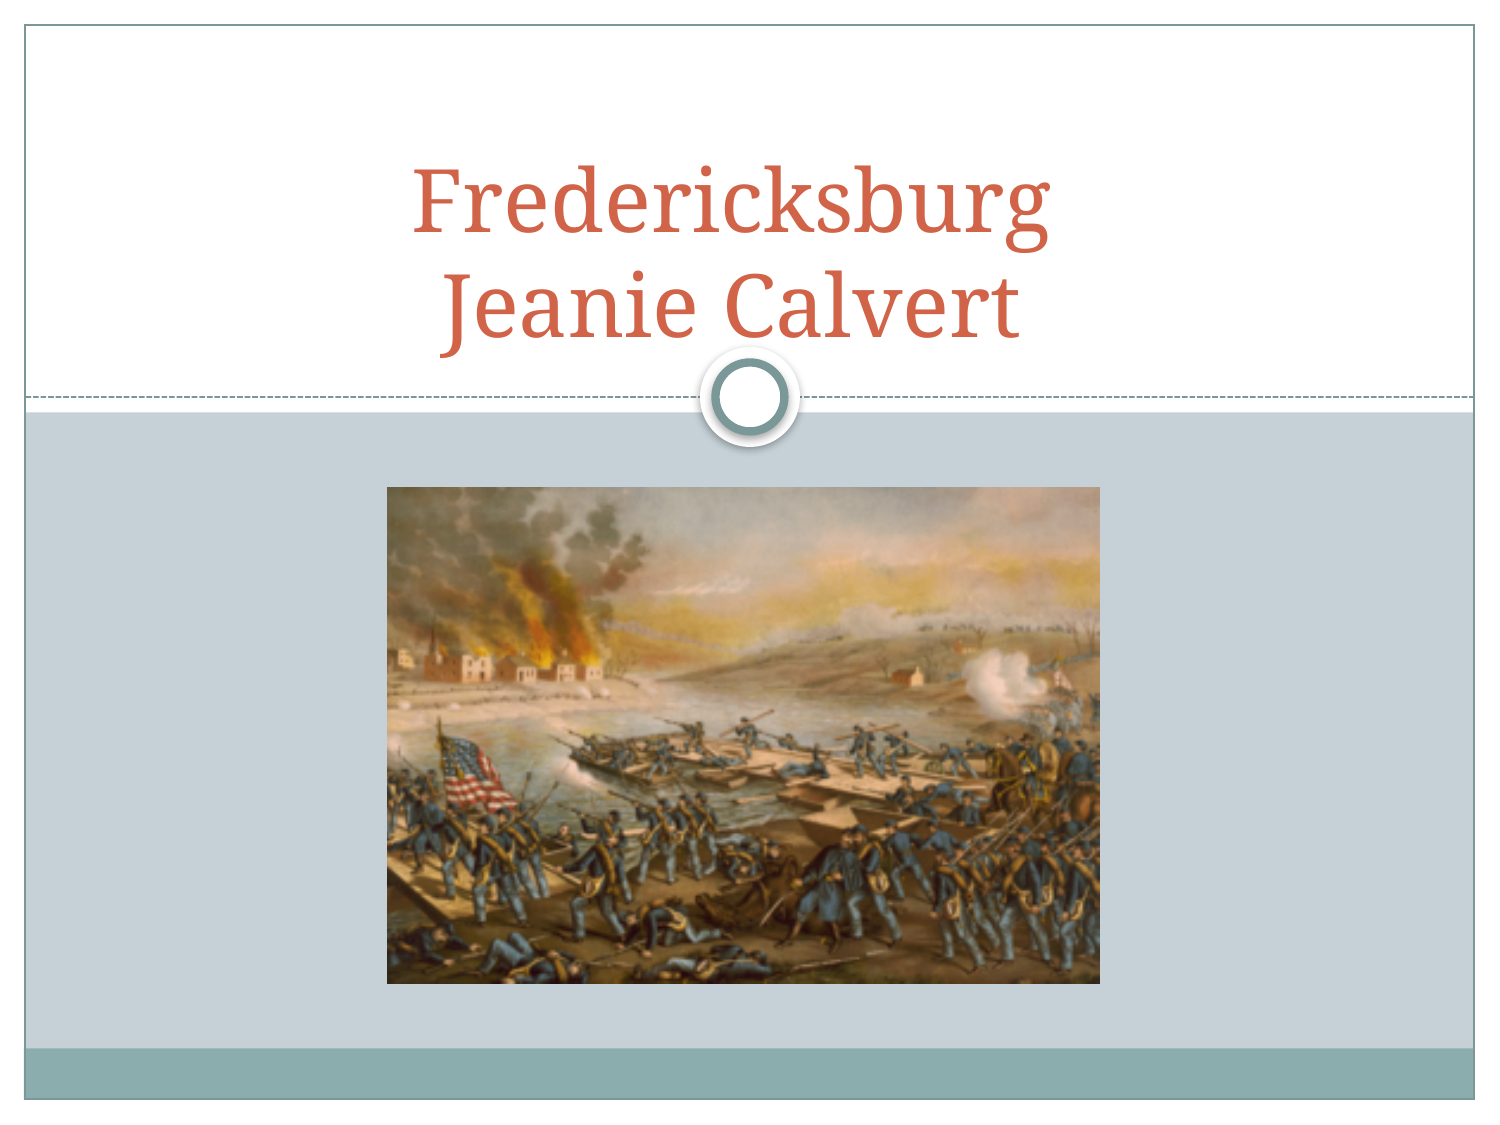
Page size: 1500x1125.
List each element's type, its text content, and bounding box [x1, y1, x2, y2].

picture [387, 487, 1101, 985]
title Fredericksburg Jeanie Calvert [87, 99, 1376, 363]
